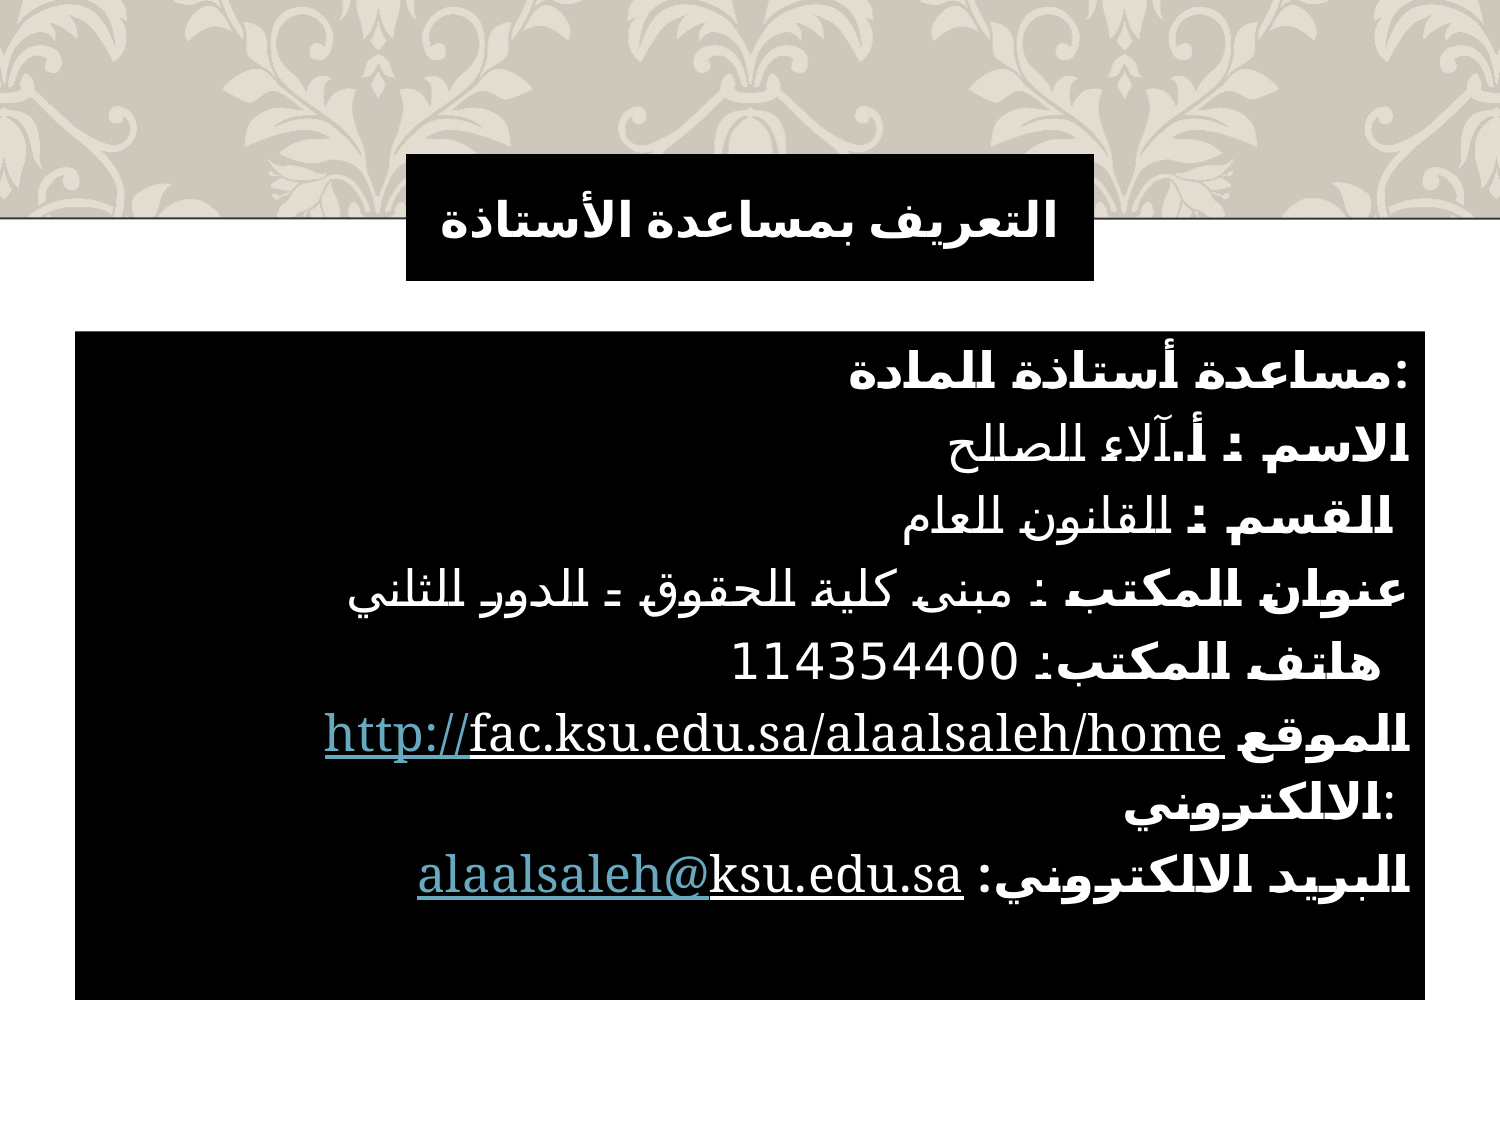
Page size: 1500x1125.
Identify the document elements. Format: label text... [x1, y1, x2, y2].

list مساعدة أستاذة المادة: الاسم : أ.آلاء الصالح القسم : القانون العام عنوان المكتب : مبنى كلية الحقوق - الدور الثاني هاتف المكتب: 114354400 http://fac.ksu.edu.sa/alaalsaleh/home الموقع الالكتروني: alaalsaleh@ksu.edu.sa :البريد الالكتروني [75, 331, 1425, 1000]
title التعريف بمساعدة الأستاذة [406, 154, 1094, 281]
